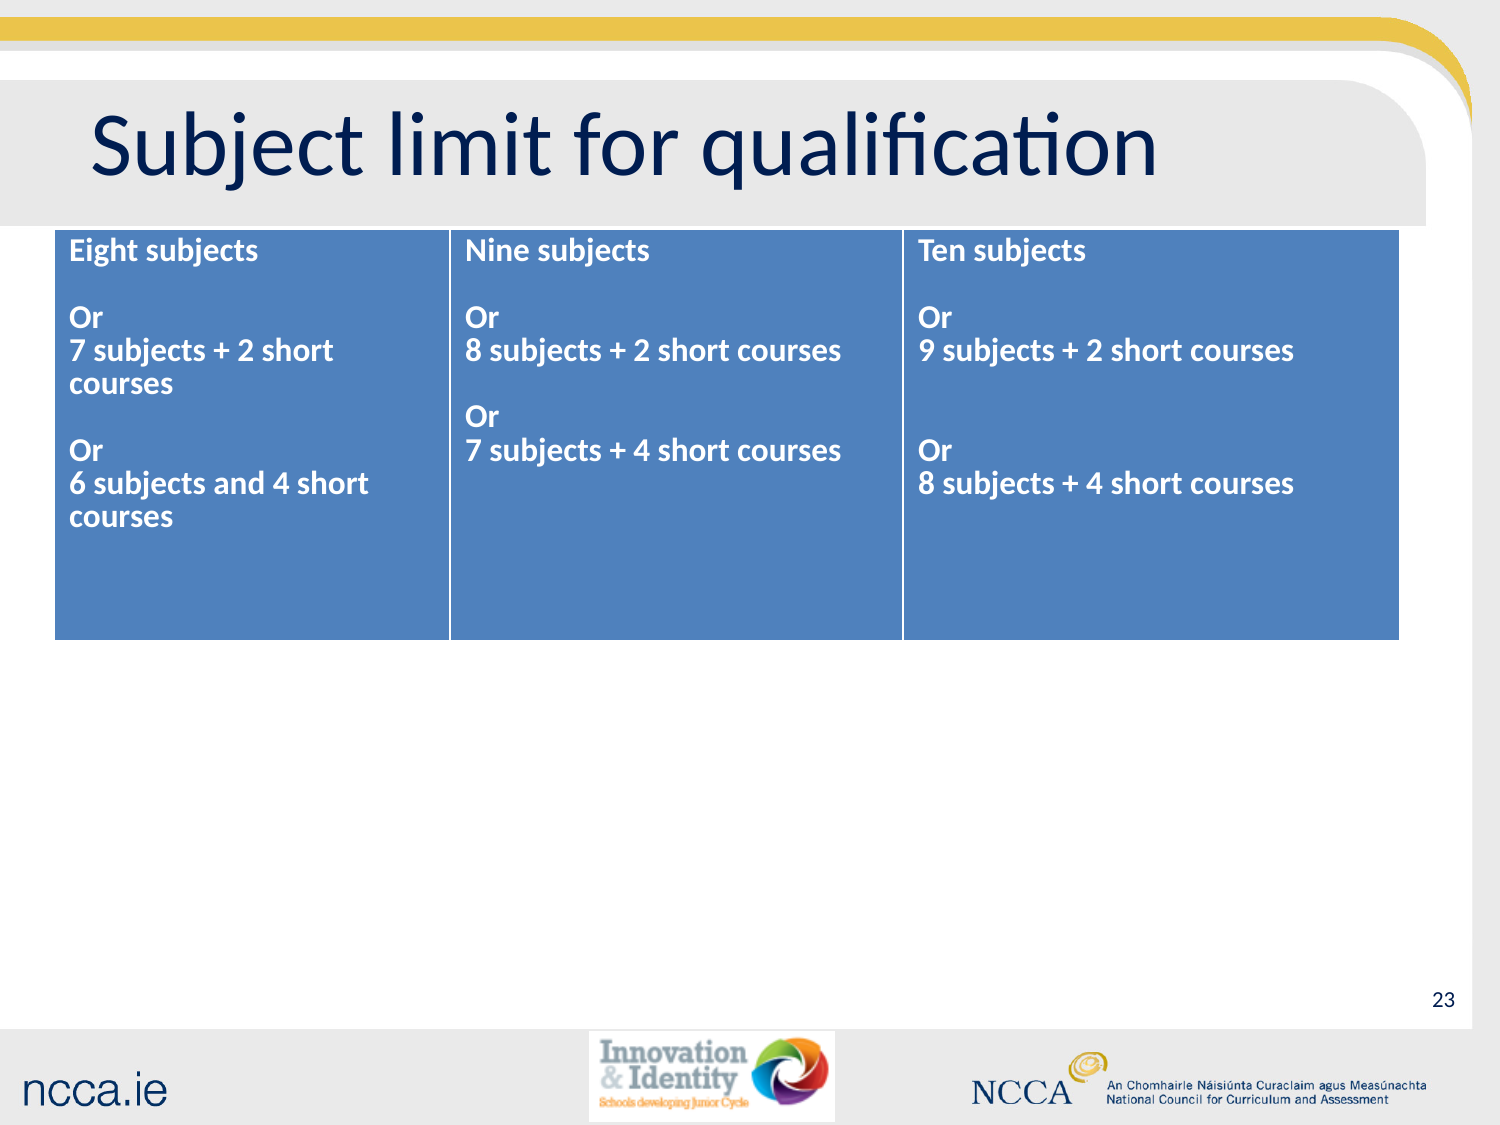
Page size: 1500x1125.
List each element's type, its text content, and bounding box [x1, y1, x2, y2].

table_header Nine subjects Or 8 subjects + 2 short courses Or 7 subjects + 4 short courses [451, 230, 902, 640]
title Subject limit for qualification [75, 45, 1425, 233]
table_header Eight subjects Or 7 subjects + 2 short courses Or 6 subjects and 4 short courses [55, 230, 449, 640]
table_header Ten subjects Or 9 subjects + 2 short courses Or 8 subjects + 4 short courses [904, 230, 1399, 640]
picture [0, 0, 1500, 1125]
slide_number 22 [1314, 967, 1471, 1028]
